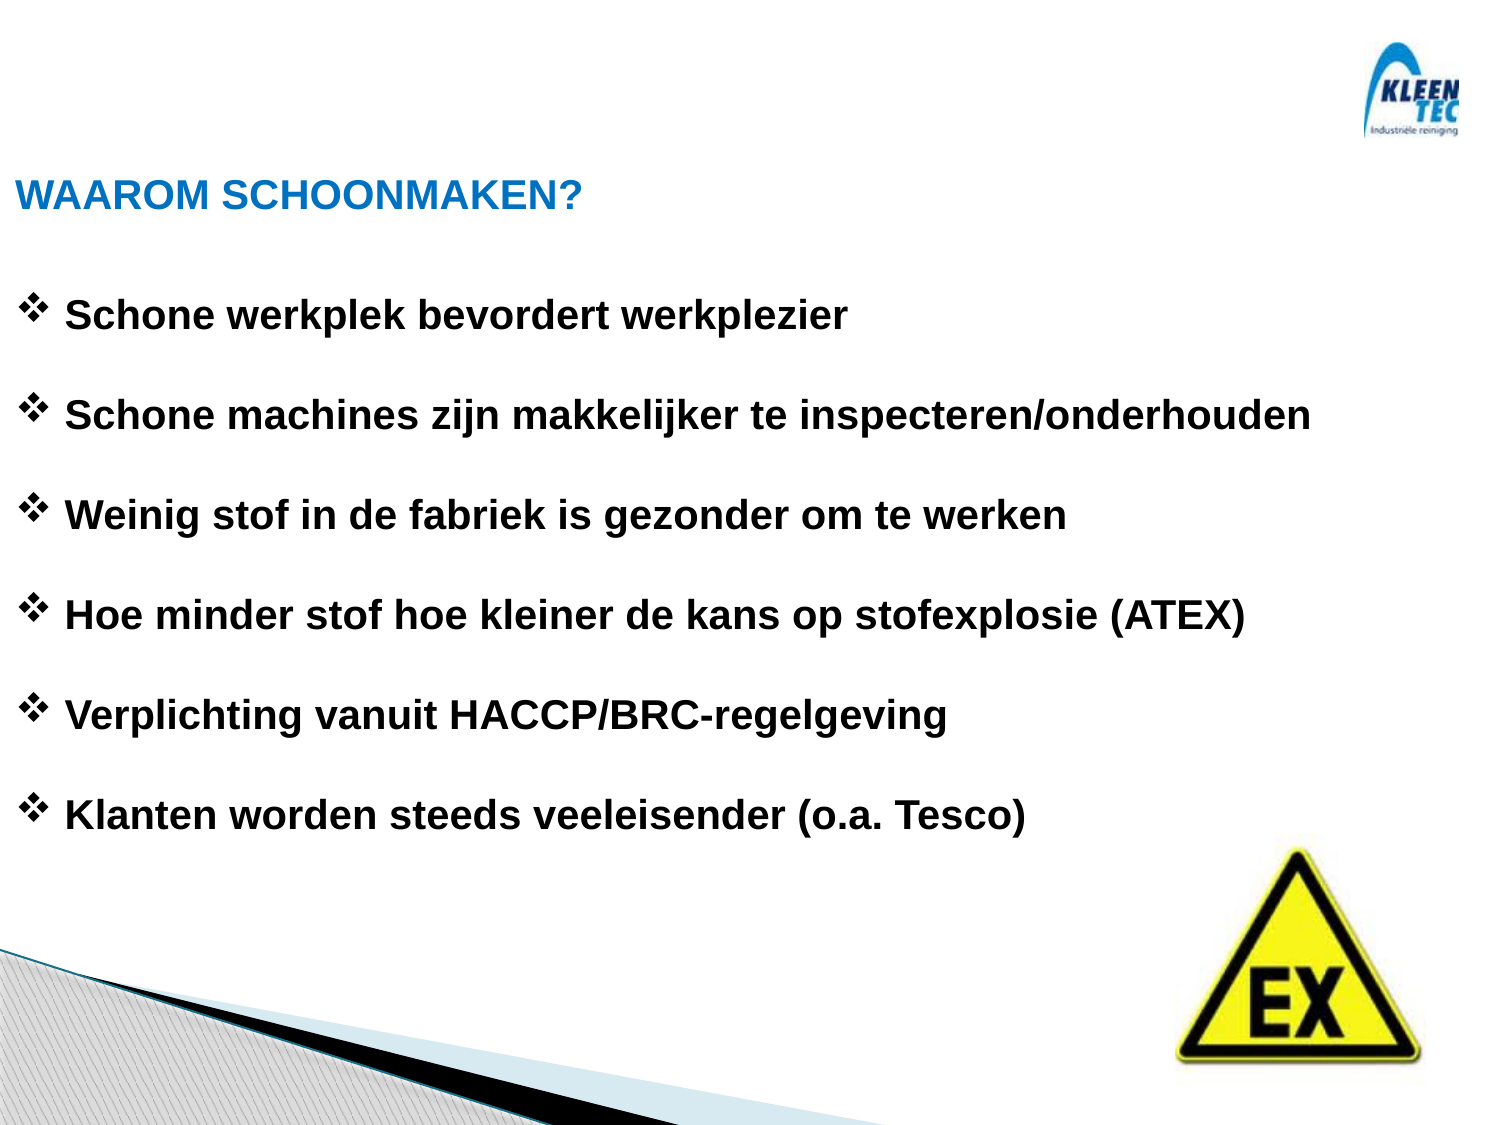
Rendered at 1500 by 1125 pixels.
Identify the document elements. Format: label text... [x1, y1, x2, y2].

picture [1363, 42, 1459, 138]
text_box WAAROM SCHOONMAKEN? Schone werkplek bevordert werkplezier Schone machines zijn makkelijker te inspecteren/onderhouden Weinig stof in de fabriek is gezonder om te werken Hoe minder stof hoe kleiner de kans op stofexplosie (ATEX) Verplichting vanuit HACCP/BRC-regelgeving Klanten worden steeds veeleisender (o.a. Tesco) [0, 0, 1437, 916]
picture [1174, 833, 1426, 1085]
